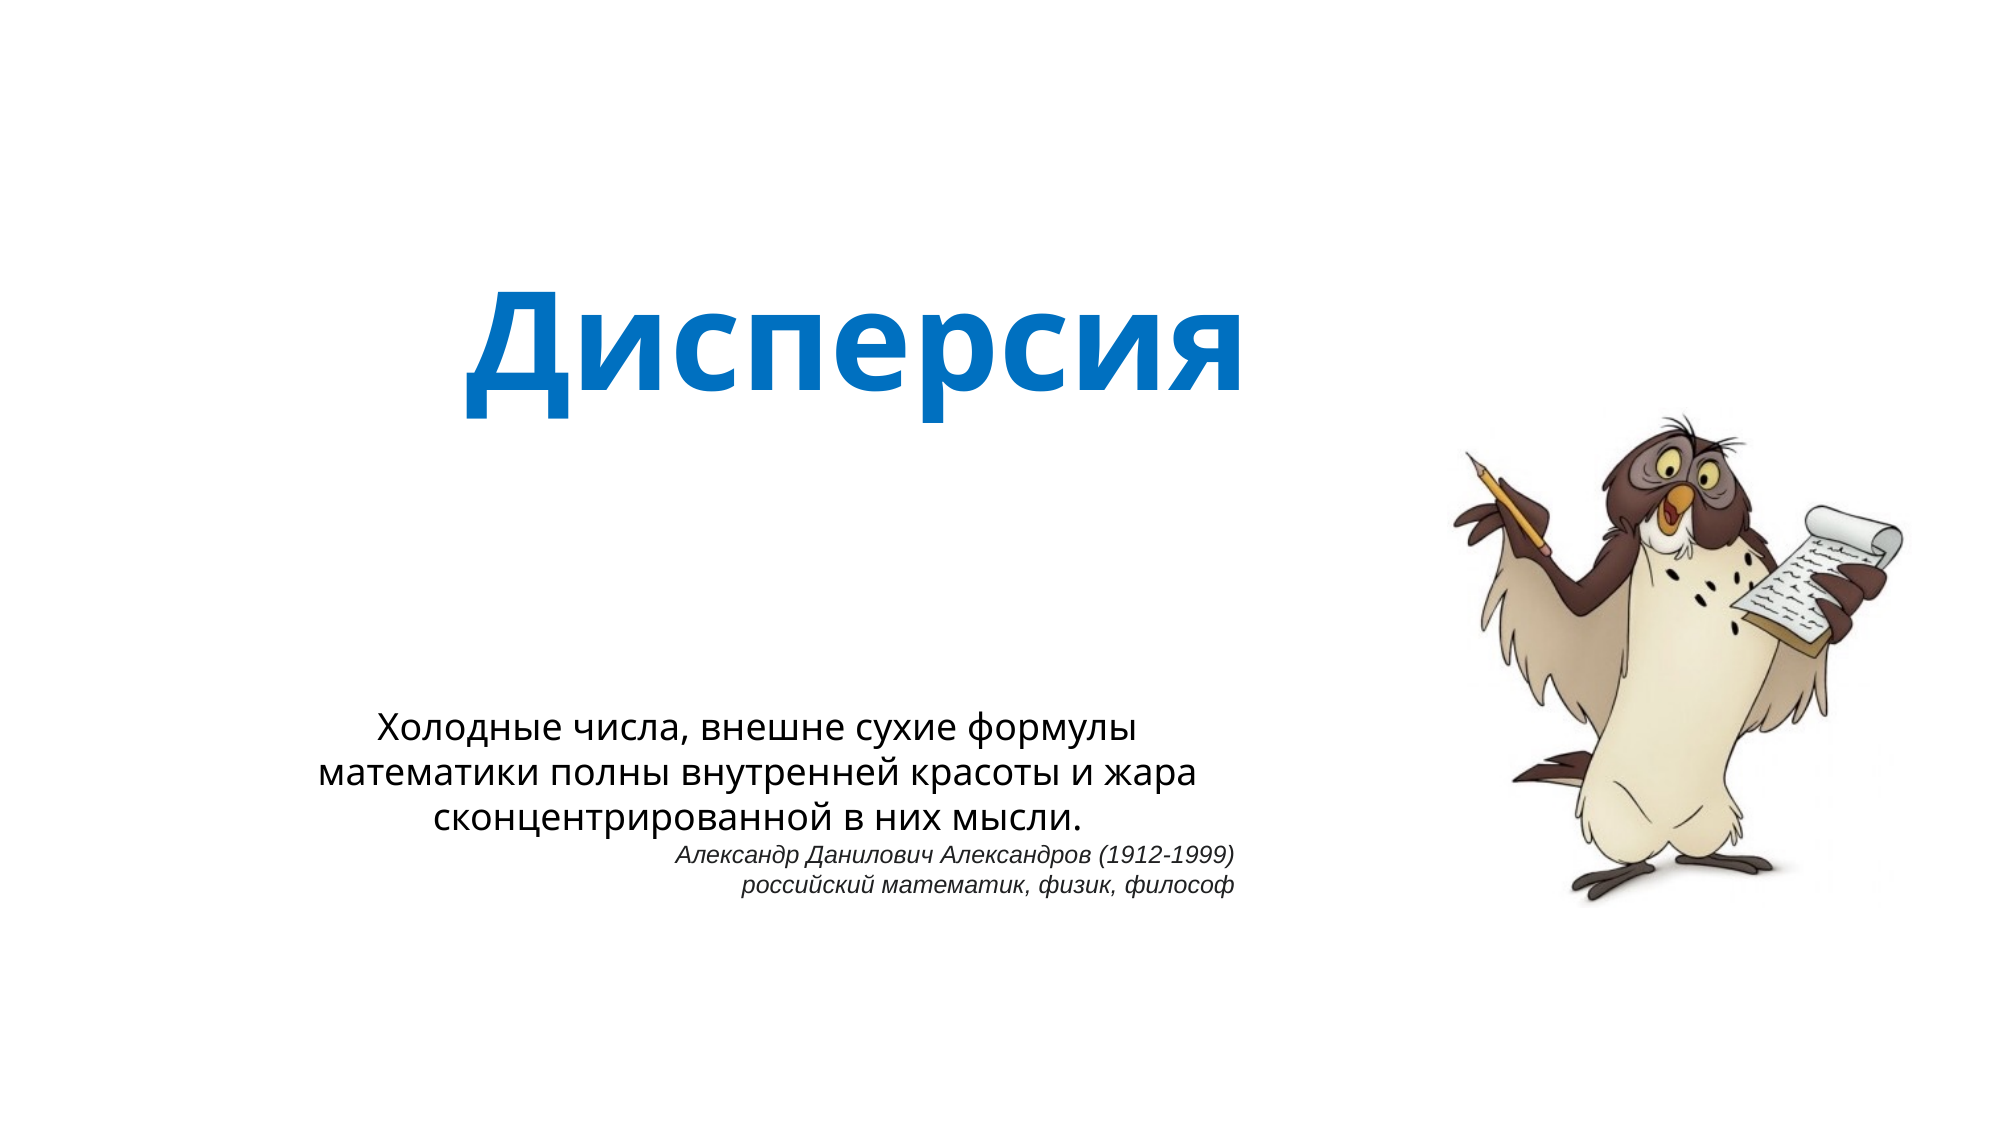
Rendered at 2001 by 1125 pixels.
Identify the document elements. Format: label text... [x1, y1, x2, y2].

text_box Холодные числа, внешне сухие формулы математики полны внутренней красоты и жара сконцентрированной в них мысли. Александр Данилович Александров (1912-1999) российский математик, физик, философ [258, 695, 1258, 906]
title Дисперсия [317, 237, 1401, 455]
picture [1447, 407, 1912, 909]
